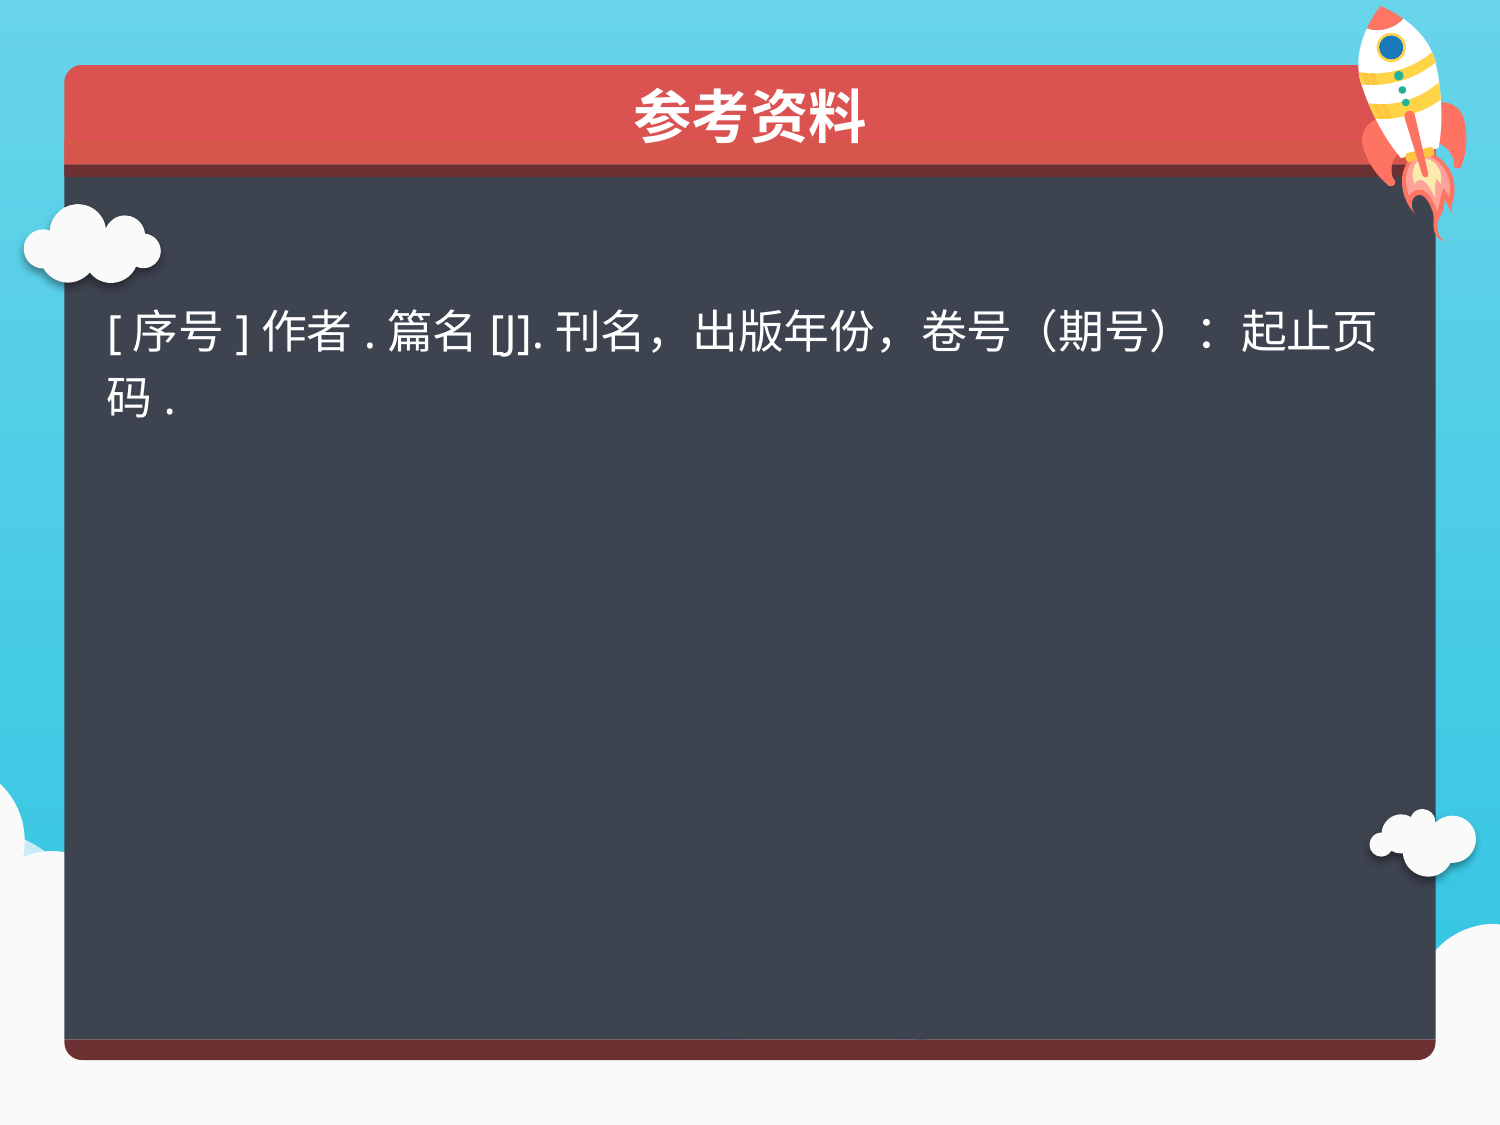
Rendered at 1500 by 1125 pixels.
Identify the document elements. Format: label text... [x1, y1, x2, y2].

text_box [63, 1040, 1437, 1062]
text_box 参考资料 [63, 63, 1358, 164]
text_box [63, 164, 1358, 178]
text_box [63, 178, 1437, 1040]
text_box [1369, 808, 1476, 877]
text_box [1358, 5, 1468, 243]
text_box [23, 204, 161, 283]
text_box [序号]作者.篇名[J].刊名，出版年份，卷号（期号）：起止页码. [92, 284, 1408, 432]
